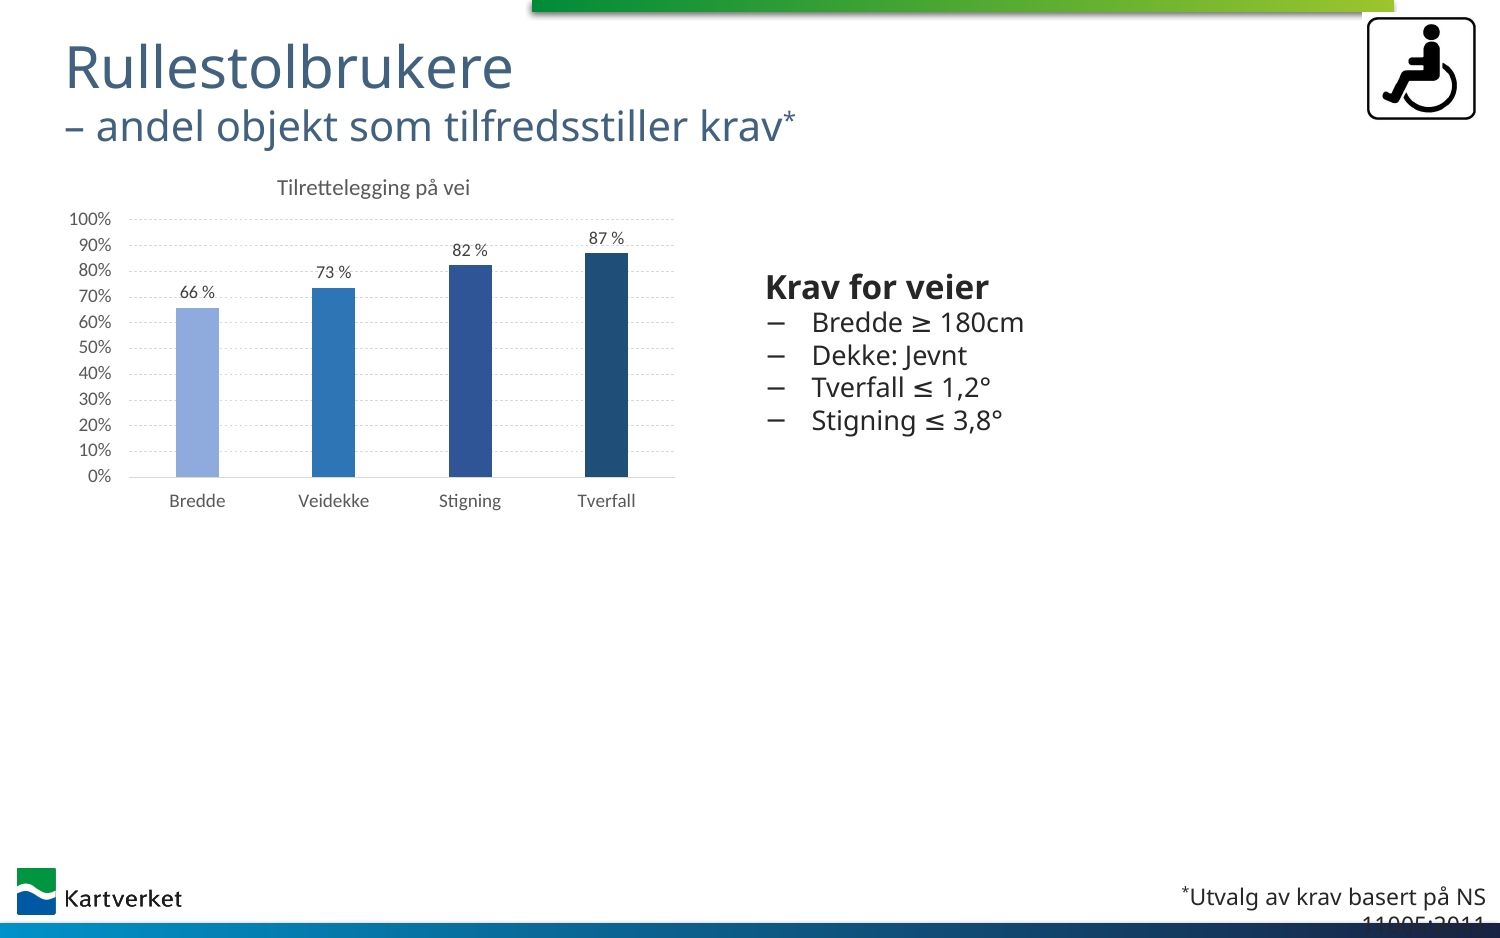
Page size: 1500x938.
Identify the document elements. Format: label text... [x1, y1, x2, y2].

picture [62, 166, 686, 519]
text_box *Utvalg av krav basert på NS 11005:2011 [1068, 873, 1500, 938]
text_box Krav for veier Bredde ≥ 180cm Dekke: Jevnt Tverfall ≤ 1,2° Stigning ≤ 3,8° [750, 258, 1234, 444]
text_box Rullestolbrukere – andel objekt som tilfredsstiller krav* [49, 25, 1431, 158]
picture [1362, 12, 1481, 126]
